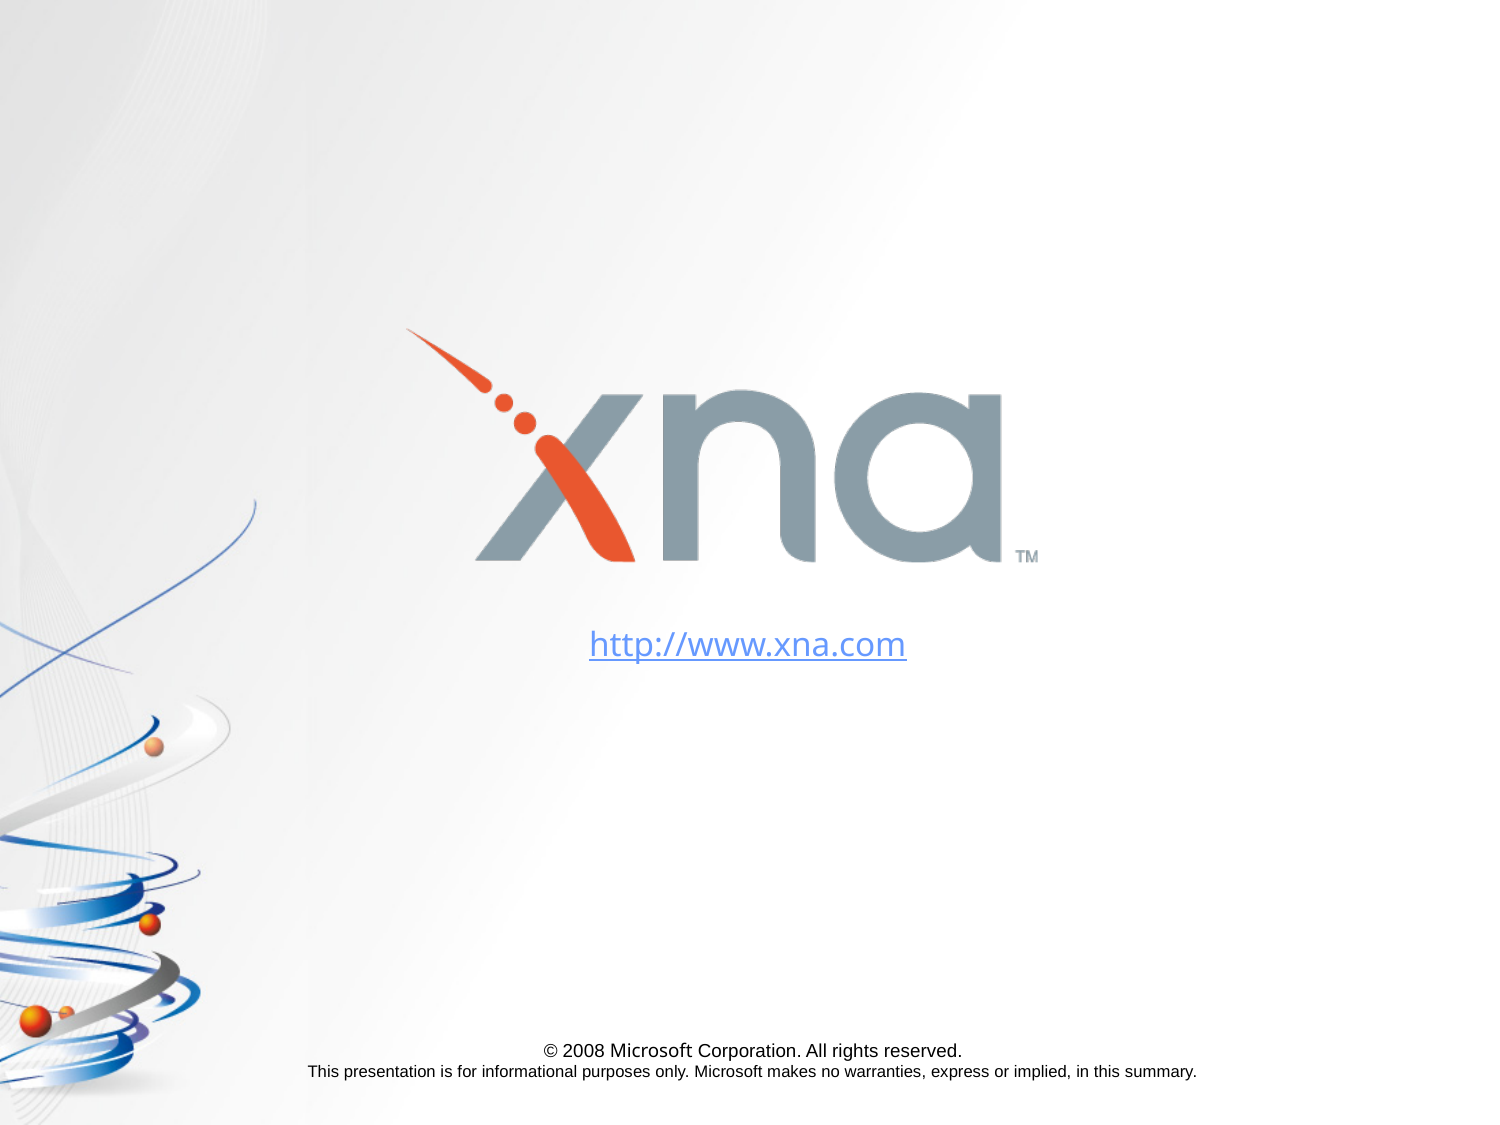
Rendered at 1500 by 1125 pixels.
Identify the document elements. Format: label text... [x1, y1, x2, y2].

text_box © 2008 Microsoft Corporation. All rights reserved. This presentation is for informational purposes only. Microsoft makes no warranties, express or implied, in this summary. [6, 1031, 1500, 1089]
text_box http://www.xna.com [0, 616, 1496, 672]
picture [0, 0, 1500, 1125]
